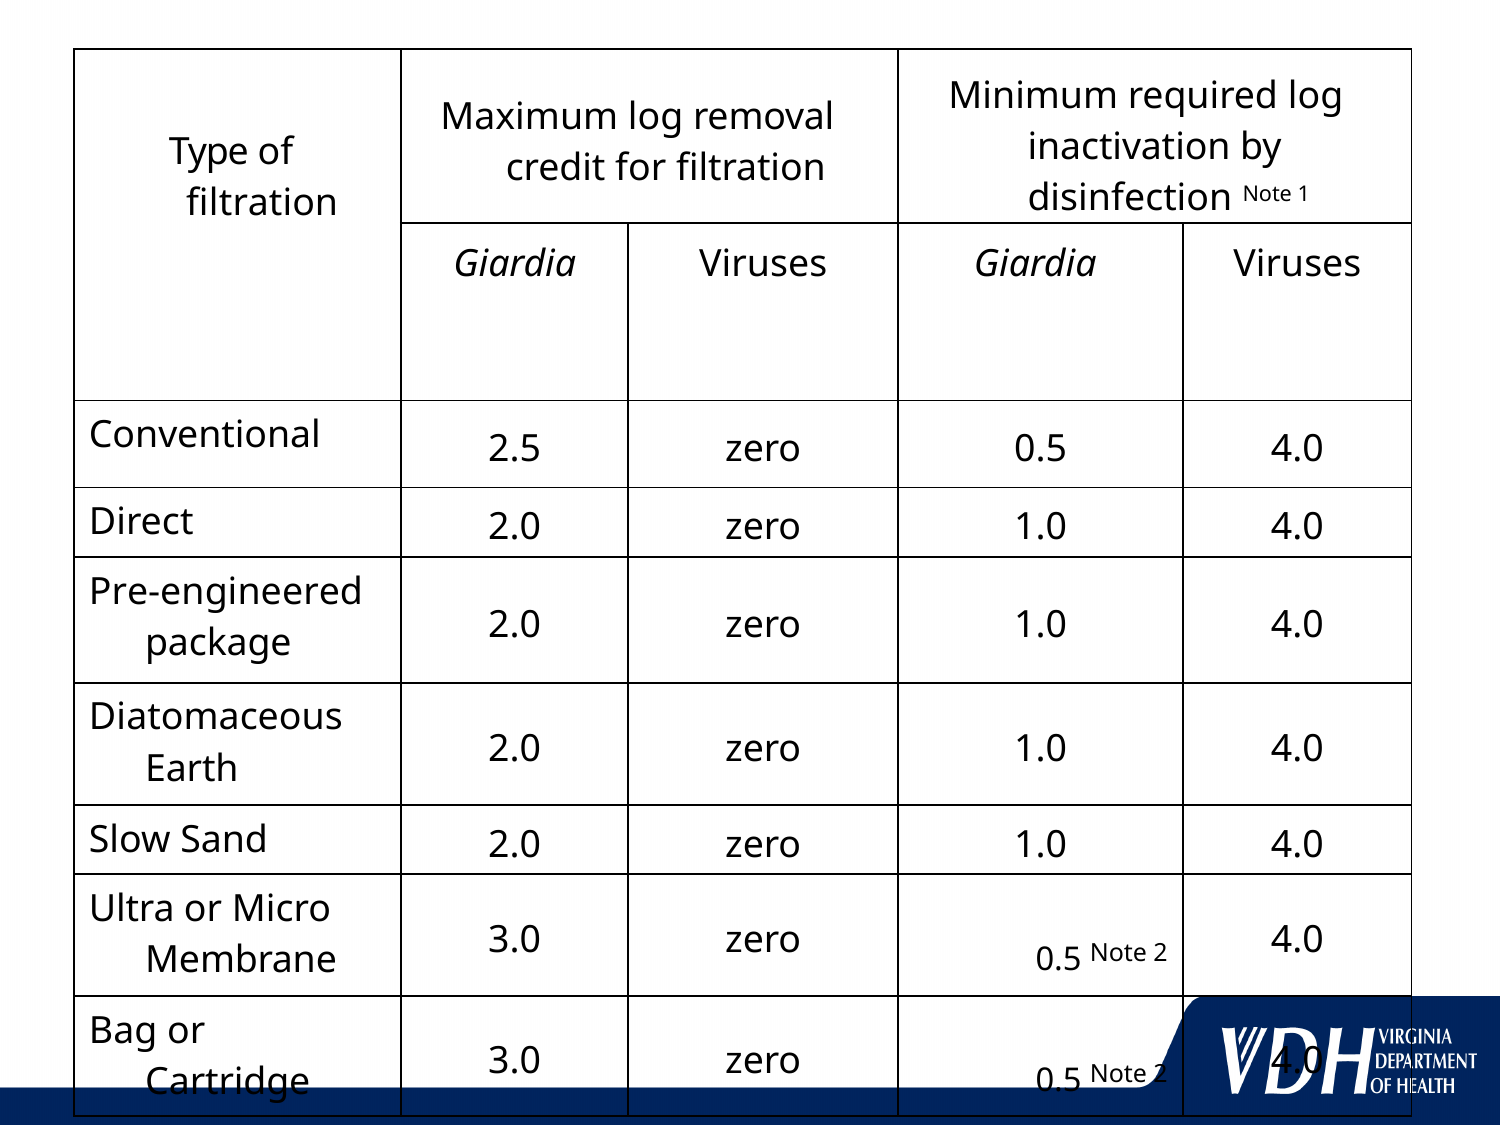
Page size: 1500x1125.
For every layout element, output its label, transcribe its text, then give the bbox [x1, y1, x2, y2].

table_cell Viruses [1184, 224, 1411, 400]
table_cell Bag or Cartridge [75, 997, 400, 1115]
table_cell zero [629, 684, 897, 804]
table_cell 4.0 [1184, 488, 1411, 556]
table_cell zero [629, 806, 897, 873]
table_cell 2.0 [402, 806, 627, 873]
table_cell 1.0 [899, 806, 1182, 873]
table_cell 1.0 [899, 684, 1182, 804]
table_cell 3.0 [402, 875, 627, 995]
table_cell 2.0 [402, 684, 627, 804]
table_cell Diatomaceous Earth [75, 684, 400, 804]
table_cell 0.5 Note 2 [899, 997, 1182, 1115]
table_cell Giardia [402, 224, 627, 400]
table_cell Giardia [899, 224, 1182, 400]
table_cell Viruses [629, 224, 897, 400]
table_cell 4.0 [1184, 875, 1411, 995]
table_header Type of filtration [75, 50, 400, 400]
table_cell 0.5 [899, 401, 1182, 487]
table_cell 2.5 [402, 401, 627, 487]
table_cell Ultra or Micro Membrane [75, 875, 400, 995]
table_cell 2.0 [402, 558, 627, 682]
table_cell 4.0 [1184, 558, 1411, 682]
table_cell Conventional [75, 401, 400, 487]
table_cell 4.0 [1184, 684, 1411, 804]
table_header Minimum required log inactivation by disinfection Note 1 [899, 50, 1411, 222]
table_cell zero [629, 488, 897, 556]
table_cell 4.0 [1184, 806, 1411, 873]
table_cell 0.5 Note 2 [899, 875, 1182, 995]
table_cell 3.0 [402, 997, 627, 1115]
picture [0, 0, 1500, 1125]
table_cell 1.0 [899, 558, 1182, 682]
table_cell zero [629, 401, 897, 487]
table_cell Pre-engineered package [75, 558, 400, 682]
table_cell zero [629, 997, 897, 1115]
table_cell zero [629, 558, 897, 682]
table_cell Direct [75, 488, 400, 556]
table_cell zero [629, 875, 897, 995]
table_cell 4.0 [1184, 401, 1411, 487]
table_cell Slow Sand [75, 806, 400, 873]
table_header Maximum log removal credit for filtration [402, 50, 897, 222]
table_cell 2.0 [402, 488, 627, 556]
table_cell 4.0 [1184, 997, 1411, 1115]
table_cell 1.0 [899, 488, 1182, 556]
